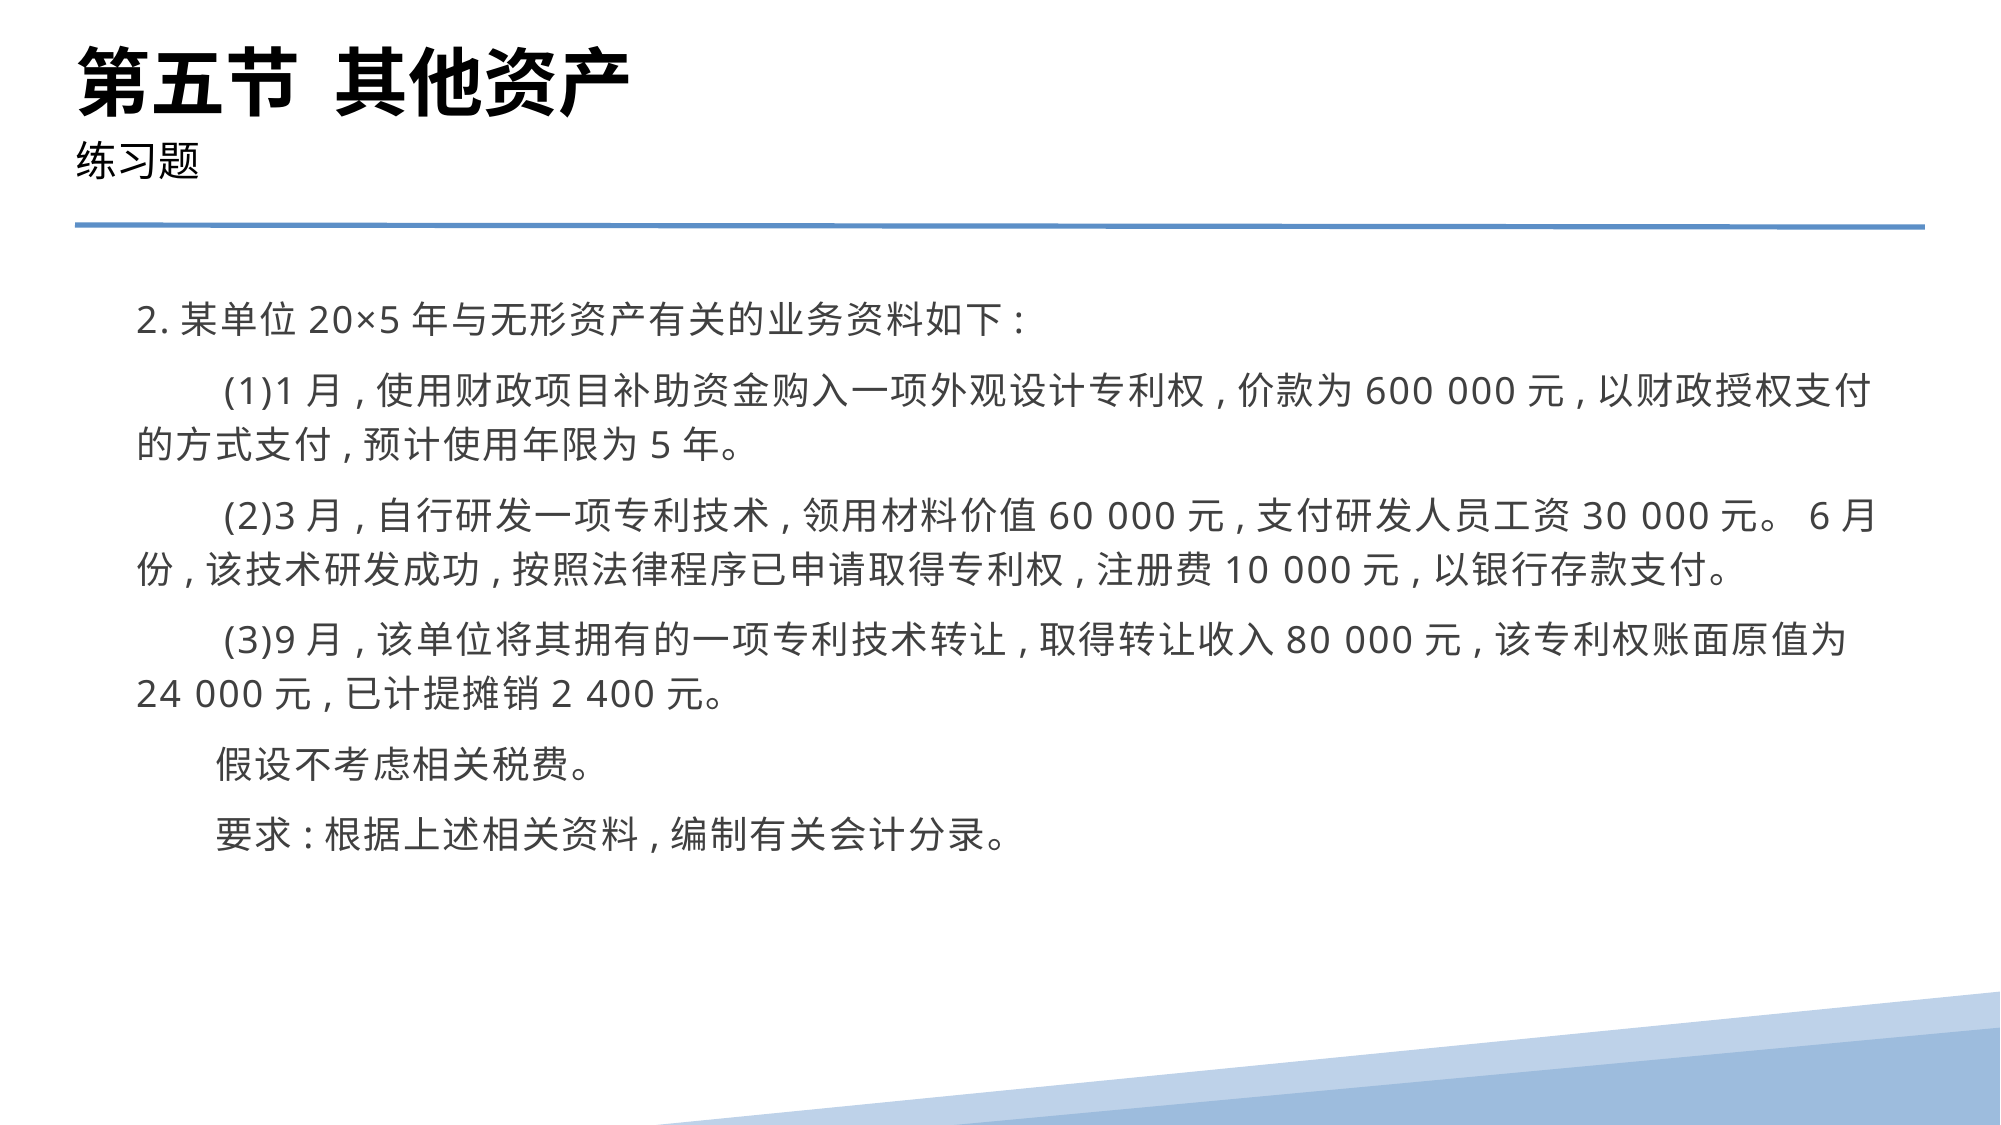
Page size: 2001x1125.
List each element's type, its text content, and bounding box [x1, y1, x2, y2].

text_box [656, 991, 2000, 1125]
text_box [74, 224, 1925, 228]
text_box 2.某单位20×5年与无形资产有关的业务资料如下: (1)1月,使用财政项目补助资金购入一项外观设计专利权,价款为600 000元,以财政授权支付的方式支付,预计使用年限为5年。 (2)3月,自行研发一项专利技术,领用材料价值60 000元,支付研发人员工资30 000元。6月份,该技术研发成功,按照法律程序已申请取得专利权,注册费10 000元,以银行存款支付。 (3)9月,该单位将其拥有的一项专利技术转让,取得转让收入80 000元,该专利权账面原值为24 000元,已计提摊销2 400元。 假设不考虑相关税费。 要求:根据上述相关资料,编制有关会计分录。 [125, 252, 1902, 963]
text_box 练习题 [75, 124, 1925, 200]
text_box 第五节 其他资产 [75, 24, 1925, 124]
